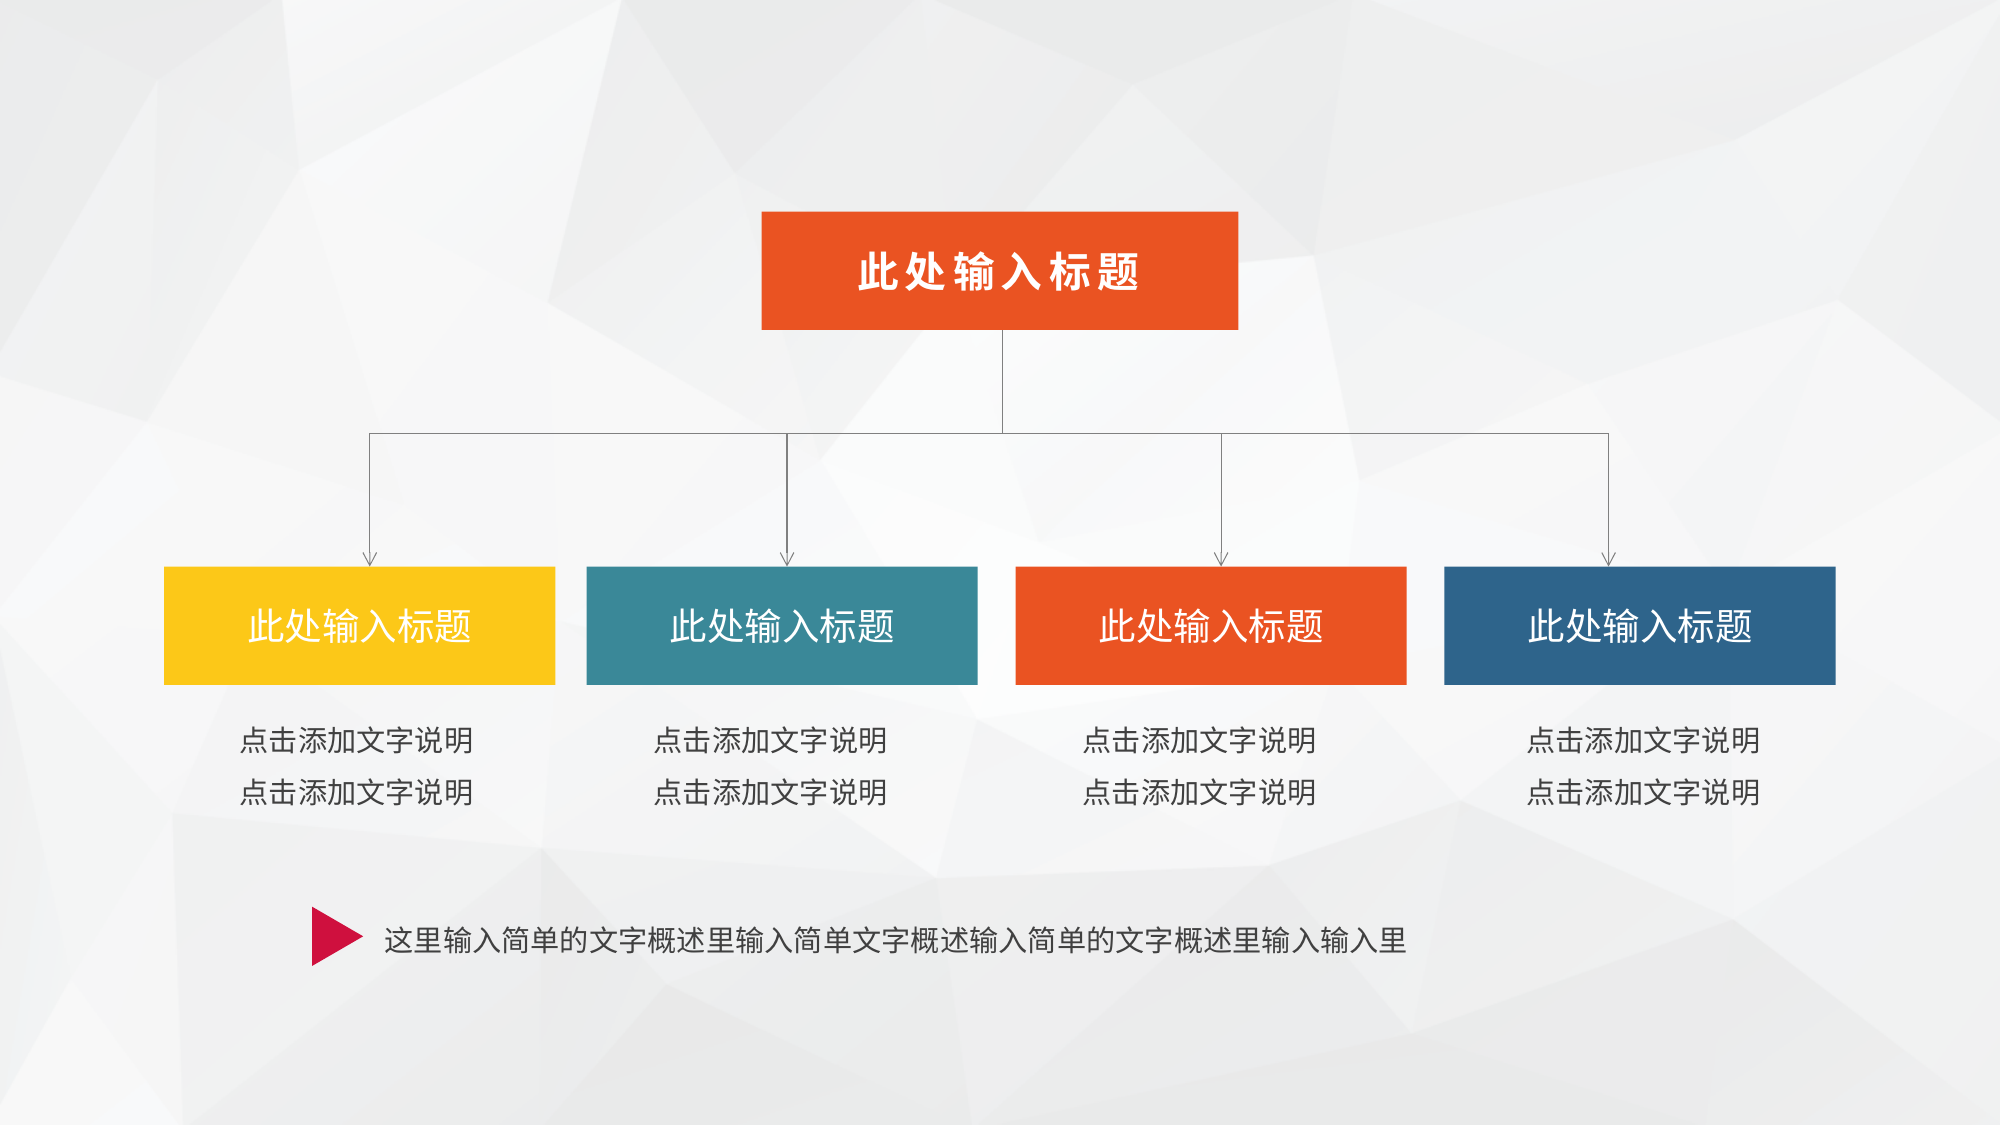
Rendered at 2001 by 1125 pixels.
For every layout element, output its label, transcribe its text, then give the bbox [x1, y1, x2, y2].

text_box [761, 211, 1239, 330]
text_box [1444, 566, 1836, 685]
text_box [311, 904, 366, 968]
text_box 点击添加文字说明 点击添加文字说明 [149, 697, 563, 817]
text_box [586, 566, 978, 685]
text_box 这里输入简单的文字概述里输入简单文字概述输入简单的文字概述里输入输入里 [369, 897, 1710, 965]
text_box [1015, 566, 1407, 685]
text_box 点击添加文字说明 点击添加文字说明 [1436, 697, 1851, 817]
picture [0, 0, 2000, 1125]
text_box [369, 329, 1609, 567]
text_box 点击添加文字说明 点击添加文字说明 [563, 697, 978, 817]
text_box 点击添加文字说明 点击添加文字说明 [992, 697, 1407, 817]
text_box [164, 566, 556, 685]
